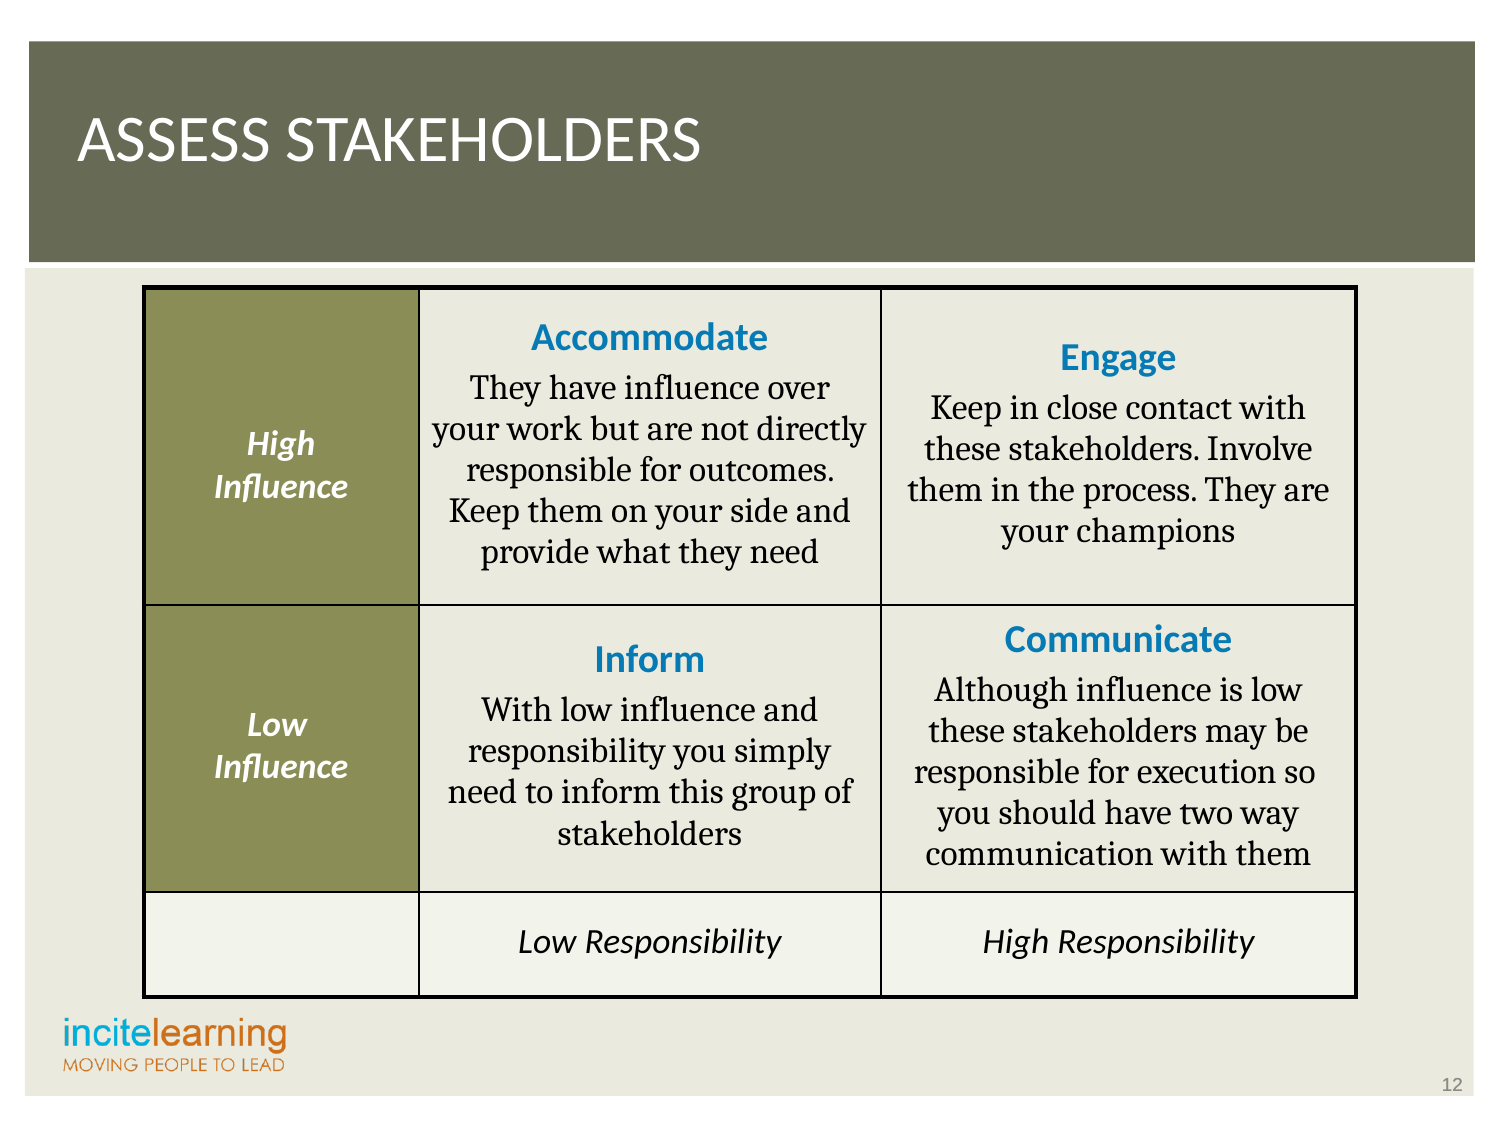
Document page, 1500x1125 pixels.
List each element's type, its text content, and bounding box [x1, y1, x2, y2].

table_cell High Responsibility [882, 893, 1354, 995]
title Assess stakeholders [62, 58, 1438, 232]
table_header High Influence [146, 290, 418, 604]
table_cell Low Influence [146, 606, 418, 891]
table_header Engage Keep in close contact with these stakeholders. Involve them in the process. They are your champions [882, 290, 1354, 604]
table_cell Low Responsibility [420, 893, 880, 995]
picture [62, 1012, 288, 1076]
table_cell Communicate Although influence is low these stakeholders may be responsible for execution so you should have two way communication with them [882, 606, 1354, 891]
table_cell [146, 893, 418, 995]
table_cell Inform With low influence and responsibility you simply need to inform this group of stakeholders [420, 606, 880, 891]
table_header Accommodate They have influence over your work but are not directly responsible for outcomes. Keep them on your side and provide what they need [420, 290, 880, 604]
